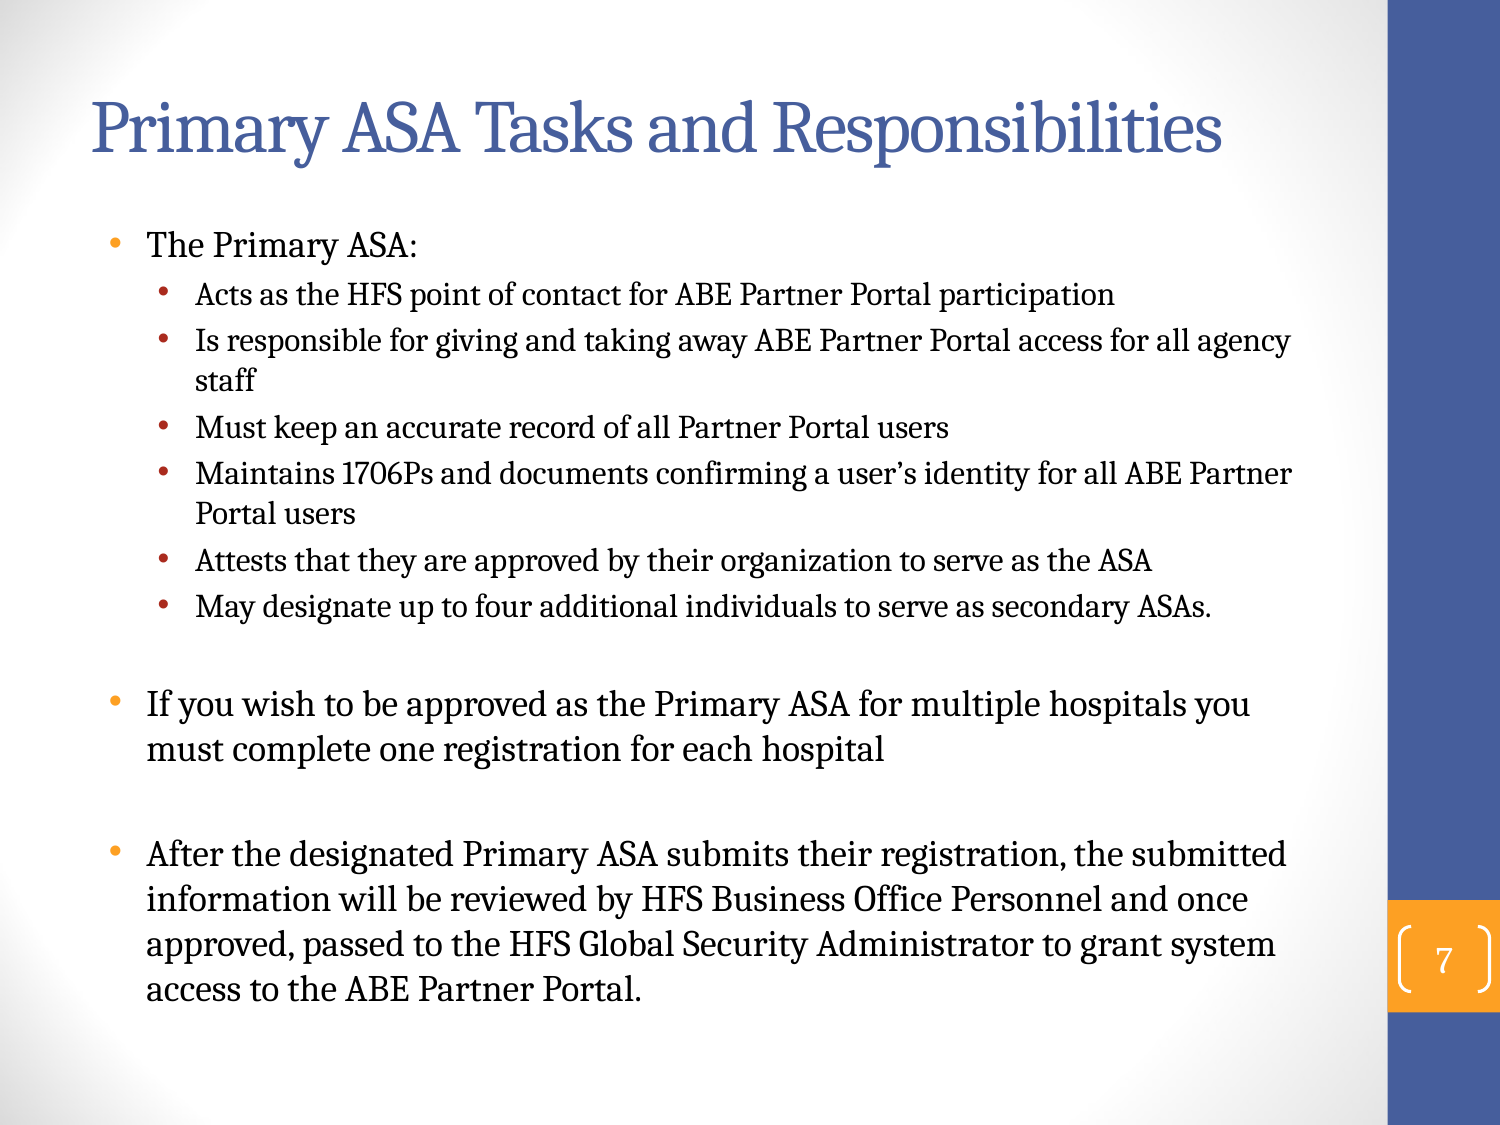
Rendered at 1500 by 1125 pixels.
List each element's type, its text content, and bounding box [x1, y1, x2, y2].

list The Primary ASA: Acts as the HFS point of contact for ABE Partner Portal participation Is responsible for giving and taking away ABE Partner Portal access for all agency staff Must keep an accurate record of all Partner Portal users Maintains 1706Ps and documents confirming a user’s identity for all ABE Partner Portal users Attests that they are approved by their organization to serve as the ASA May designate up to four additional individuals to serve as secondary ASAs. If you wish to be approved as the Primary ASA for multiple hospitals you must complete one registration for each hospital After the designated Primary ASA submits their registration, the submitted information will be reviewed by HFS Business Office Personnel and once approved, passed to the HFS Global Security Administrator to grant system access to the ABE Partner Portal. [75, 212, 1325, 1050]
title Primary ASA Tasks and Responsibilities [75, 45, 1325, 200]
picture [0, 0, 1387, 1125]
slide_number 7 [1397, 924, 1492, 994]
